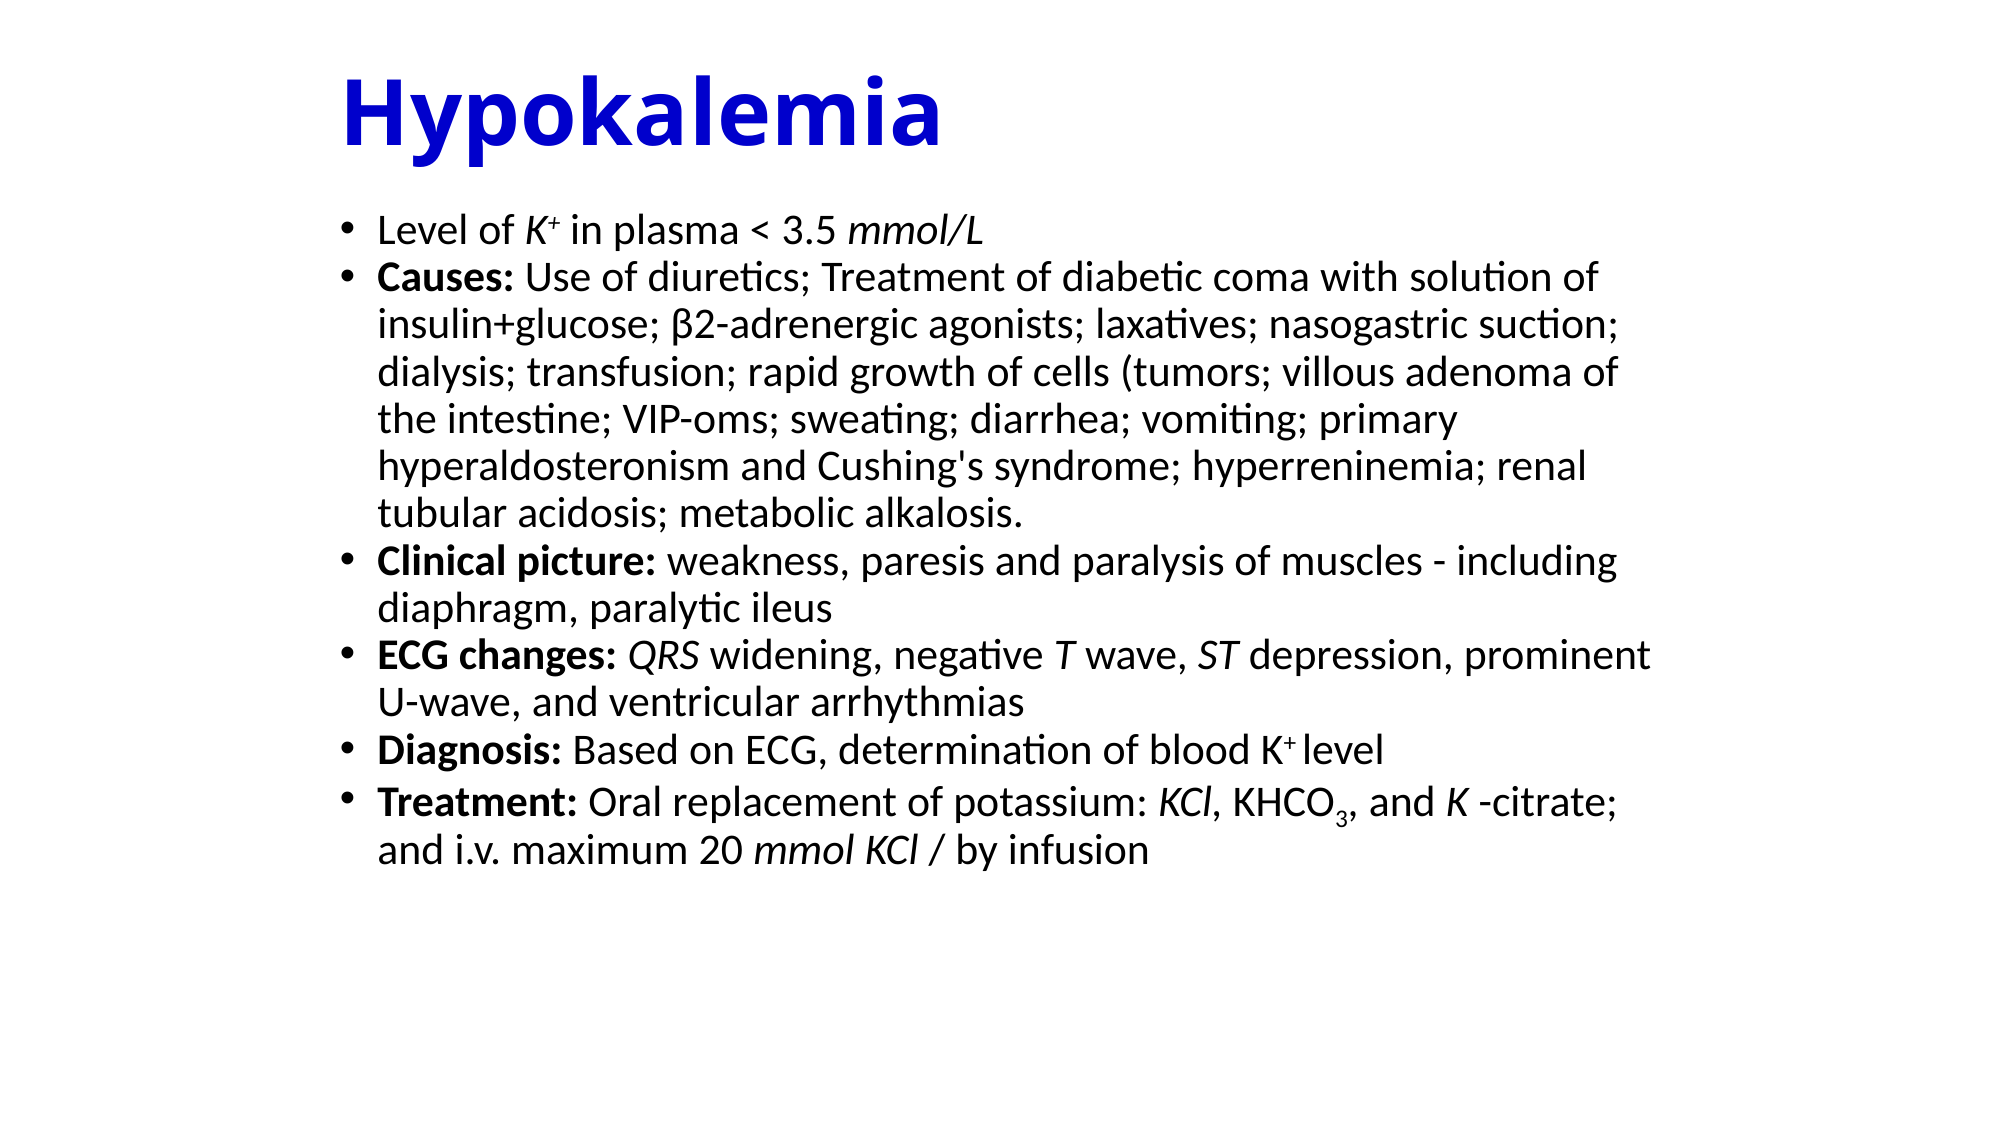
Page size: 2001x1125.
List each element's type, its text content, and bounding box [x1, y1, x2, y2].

list Level of K+ in plasma < 3.5 mmol/L Causes: Use of diuretics; Treatment of diabetic coma with solution of insulin+glucose; β2-adrenergic agonists; laxatives; nasogastric suction; dialysis; transfusion; rapid growth of cells (tumors; villous adenoma of the intestine; VIP-oms; sweating; diarrhea; vomiting; primary hyperaldosteronism and Cushing's syndrome; hyperreninemia; renal tubular acidosis; metabolic alkalosis. Clinical picture: weakness, paresis and paralysis of muscles - including diaphragm, paralytic ileus ECG changes: QRS widening, negative T wave, ST depression, prominent U-wave, and ventricular arrhythmias Diagnosis: Based on ECG, determination of blood K+ level Treatment: Oral replacement of potassium: KCl, KHCO3, and K -citrate; and i.v. maximum 20 mmol KCl / by infusion [324, 199, 1675, 1043]
title Hypokalemia [324, 45, 1675, 188]
